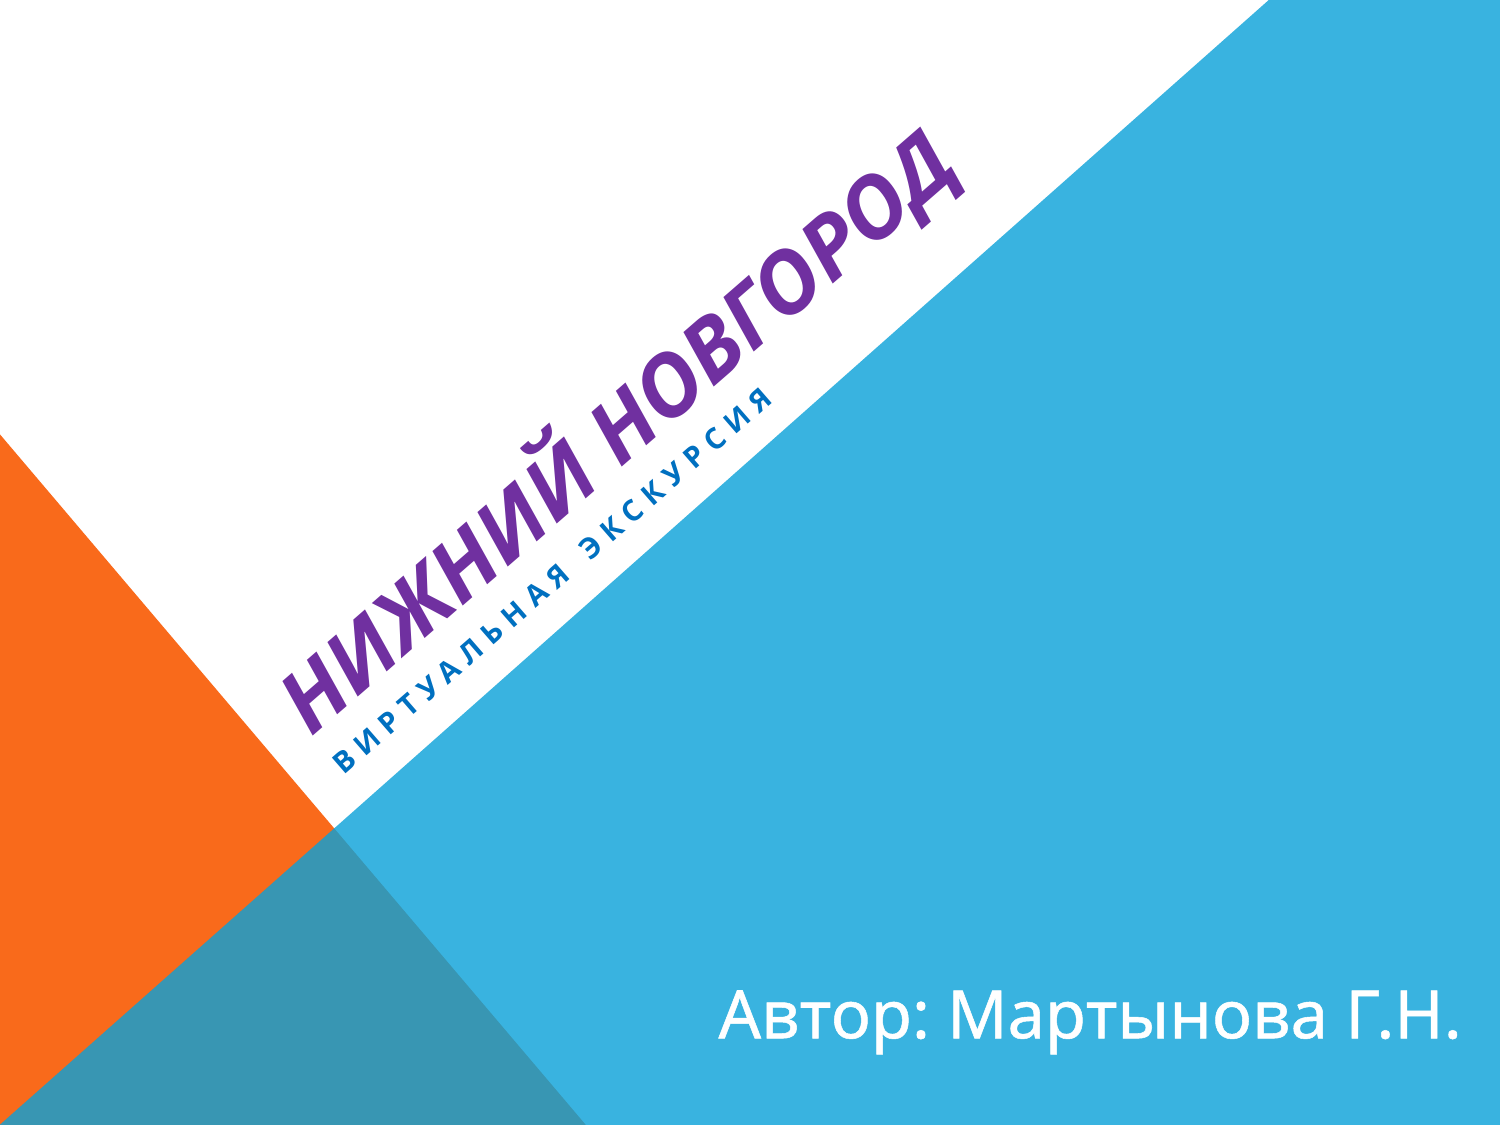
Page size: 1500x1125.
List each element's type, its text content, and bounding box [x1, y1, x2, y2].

text_box Автор: Мартынова Г.Н. [703, 964, 1478, 1059]
subtitle Виртуальная экскурсия [312, 61, 1154, 804]
title Нижний Новгород [182, 4, 1012, 761]
